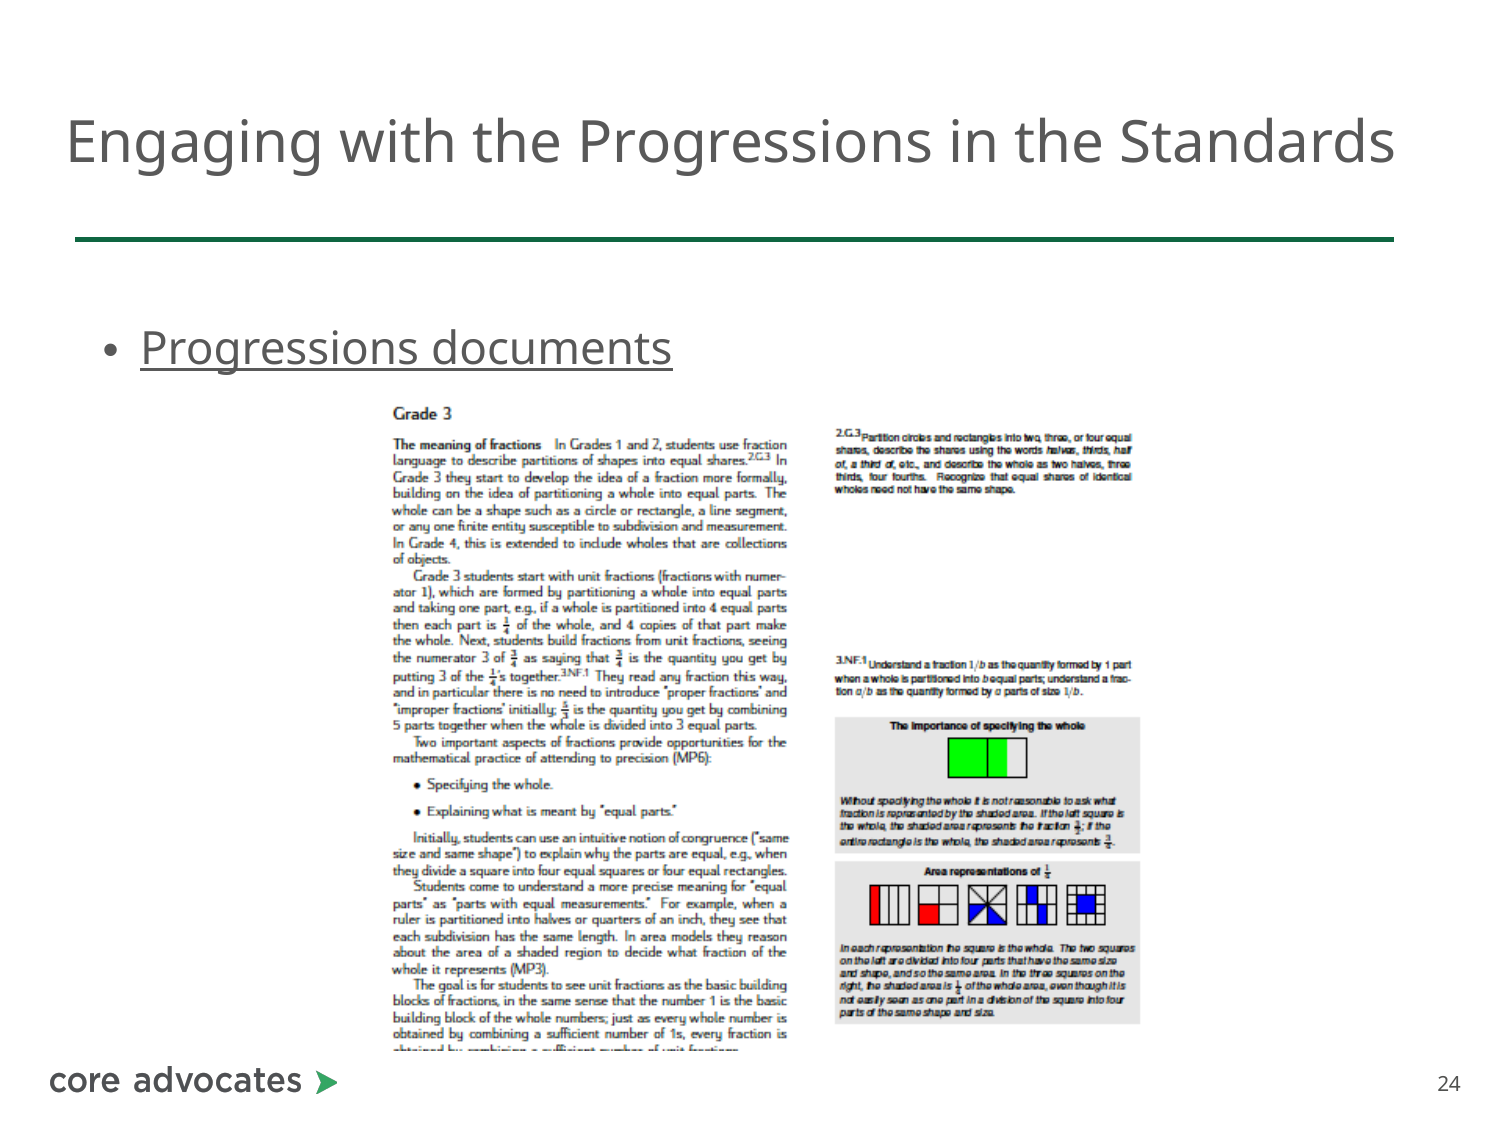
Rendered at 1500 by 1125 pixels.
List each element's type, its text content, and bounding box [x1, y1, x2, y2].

title Engaging with the Progressions in the Standards [50, 45, 1457, 233]
picture [372, 401, 1167, 1051]
list Progressions documents [50, 246, 1457, 990]
picture [50, 1066, 337, 1094]
